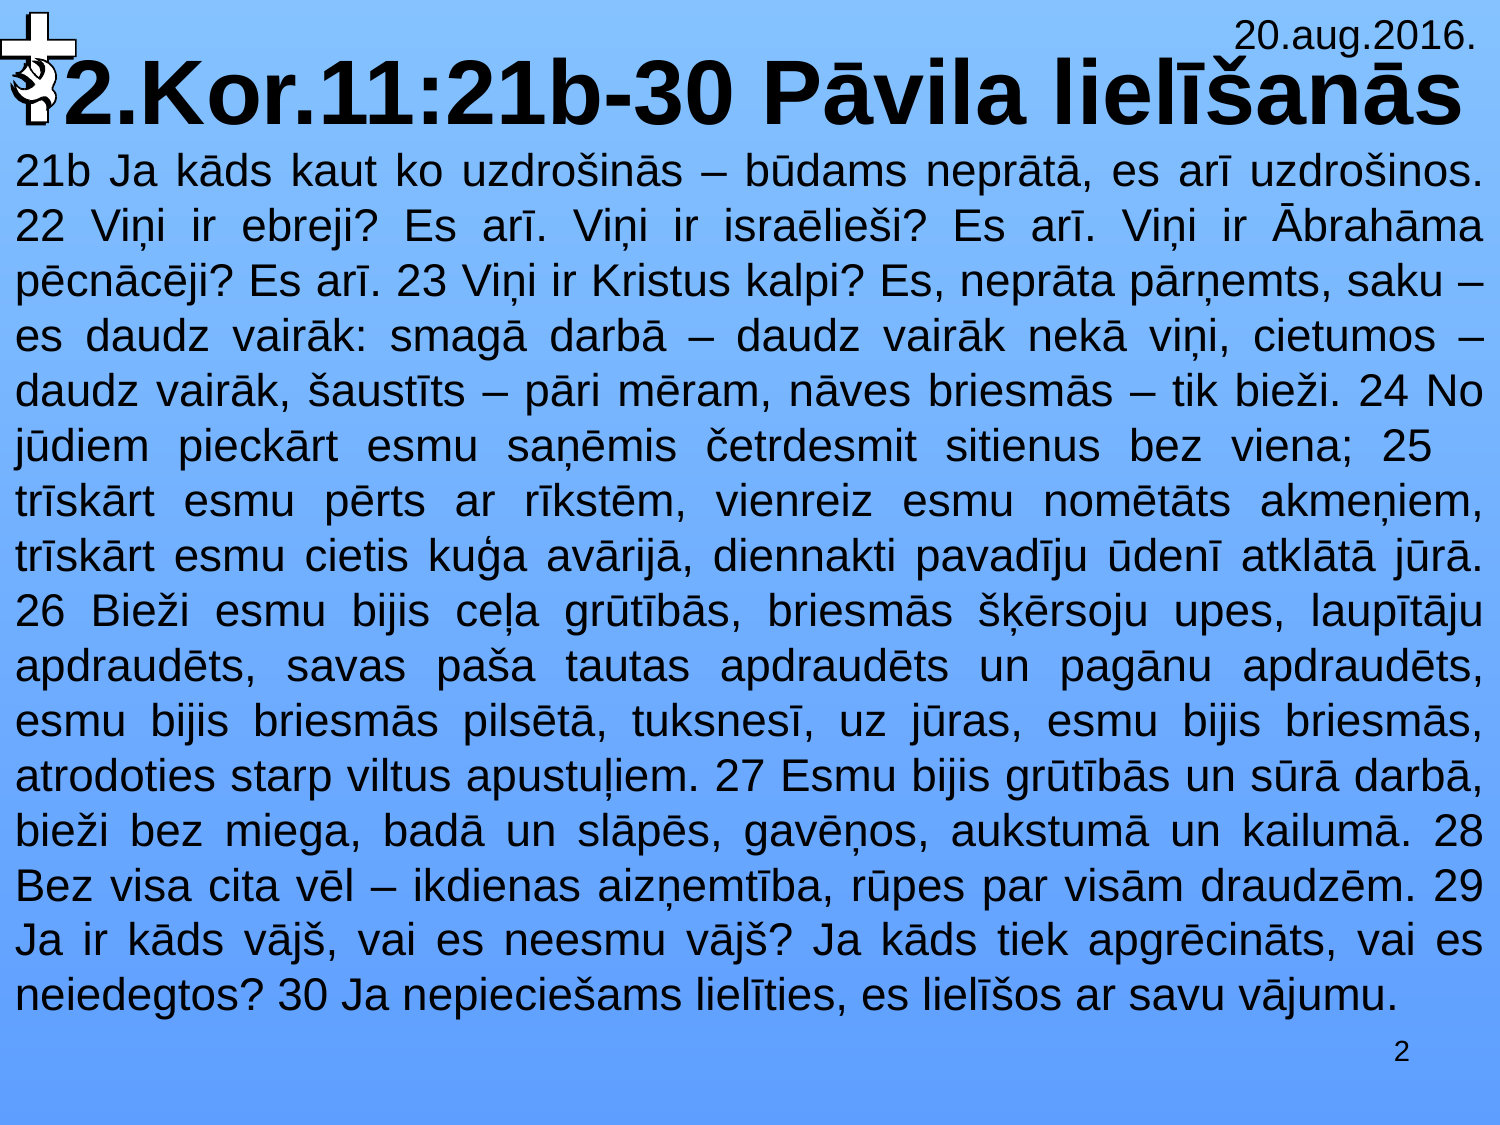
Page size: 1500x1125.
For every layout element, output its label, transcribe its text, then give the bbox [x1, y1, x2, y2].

text_box 20.aug.2016. [1218, 0, 1500, 65]
title 2.Kor.11:21b-30 Pāvila lielīšanās [29, 0, 1500, 132]
slide_number 2 [1074, 1028, 1426, 1103]
text_box 21b Ja kāds kaut ko uzdrošinās – būdams neprātā, es arī uzdrošinos. 22 Viņi ir ebreji? Es arī. Viņi ir israēlieši? Es arī. Viņi ir Ābrahāma pēcnācēji? Es arī. 23 Viņi ir Kristus kalpi? Es, neprāta pārņemts, saku – es daudz vairāk: smagā darbā – daudz vairāk nekā viņi, cietumos – daudz vairāk, šaustīts – pāri mēram, nāves briesmās – tik bieži. 24 No jūdiem pieckārt esmu saņēmis četrdesmit sitienus bez viena; 25 trīskārt esmu pērts ar rīkstēm, vienreiz esmu nomētāts akmeņiem, trīskārt esmu cietis kuģa avārijā, diennakti pavadīju ūdenī atklātā jūrā. 26 Bieži esmu bijis ceļa grūtībās, briesmās šķērsoju upes, laupītāju apdraudēts, savas paša tautas apdraudēts un pagānu apdraudēts, esmu bijis briesmās pilsētā, tuksnesī, uz jūras, esmu bijis briesmās, atrodoties starp viltus apustuļiem. 27 Esmu bijis grūtībās un sūrā darbā, bieži bez miega, badā un slāpēs, gavēņos, aukstumā un kailumā. 28 Bez visa cita vēl – ikdienas aizņemtība, rūpes par visām draudzēm. 29 Ja ir kāds vājš, vai es neesmu vājš? Ja kāds tiek apgrēcināts, vai es neiedegtos? 30 Ja nepieciešams lielīties, es lielīšos ar savu vājumu. [0, 132, 1500, 1028]
picture [0, 11, 77, 126]
